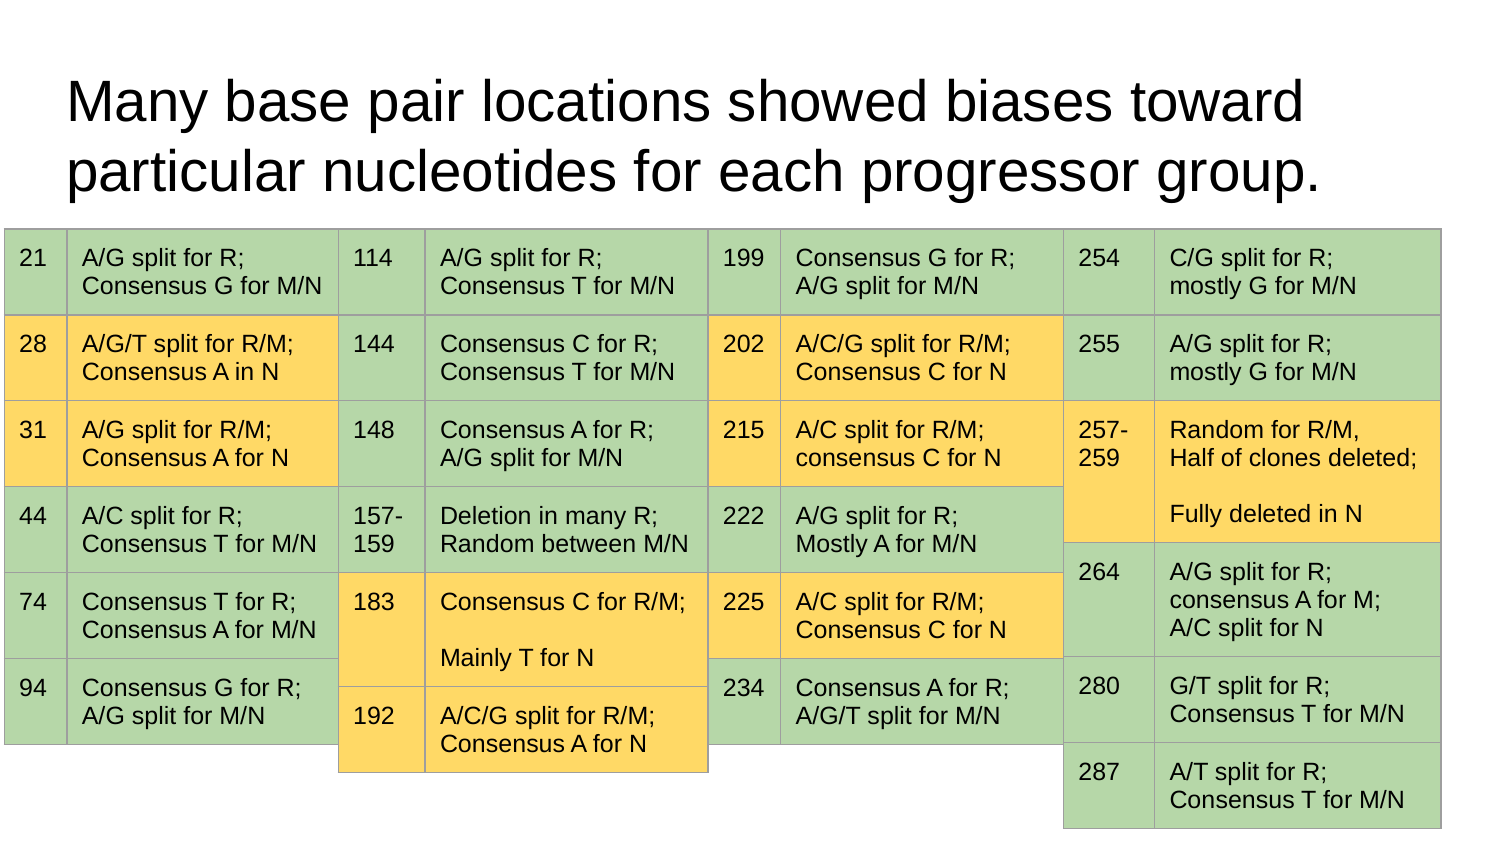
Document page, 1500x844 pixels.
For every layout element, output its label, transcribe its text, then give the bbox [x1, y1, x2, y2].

table_cell A/C split for R/M; consensus C for N [781, 401, 1063, 486]
table_cell 280 [1064, 657, 1154, 742]
table_cell 255 [1064, 316, 1154, 400]
table_cell A/G split for R; Mostly A for M/N [781, 487, 1063, 572]
table_cell A/G split for R/M; Consensus A for N [68, 401, 338, 486]
table_cell 183 [339, 573, 424, 686]
table_cell Consensus G for R; A/G split for M/N [68, 659, 338, 744]
table_cell A/C split for R; Consensus T for M/N [68, 487, 338, 572]
table_cell 257-259 [1064, 401, 1154, 542]
table_header A/G split for R; Consensus G for M/N [68, 230, 338, 314]
table_cell 28 [5, 316, 66, 400]
table_cell 148 [339, 401, 424, 486]
table_cell A/G split for R; consensus A for M; A/C split for N [1155, 543, 1440, 656]
table_cell 234 [709, 659, 780, 744]
table_cell A/C/G split for R/M; Consensus A for N [426, 687, 707, 772]
table_cell 74 [5, 573, 66, 658]
table_cell 202 [709, 316, 780, 400]
table_cell A/T split for R; Consensus T for M/N [1155, 743, 1440, 828]
table_header A/G split for R; Consensus T for M/N [426, 230, 707, 314]
table_cell Random for R/M, Half of clones deleted; Fully deleted in N [1155, 401, 1440, 542]
table_cell 264 [1064, 543, 1154, 656]
table_cell Consensus A for R; A/G split for M/N [426, 401, 707, 486]
table_cell A/G/T split for R/M; Consensus A in N [68, 316, 338, 400]
table_cell Deletion in many R; Random between M/N [426, 487, 707, 572]
table_header 21 [5, 230, 66, 314]
table_header 114 [339, 230, 424, 314]
table_cell 94 [5, 659, 66, 744]
table_cell 157- 159 [339, 487, 424, 572]
table_cell 287 [1064, 743, 1154, 828]
table_cell A/C split for R/M; Consensus C for N [781, 573, 1063, 658]
table_cell 222 [709, 487, 780, 572]
table_cell 225 [709, 573, 780, 658]
table_header C/G split for R; mostly G for M/N [1155, 230, 1440, 314]
table_cell 31 [5, 401, 66, 486]
table_cell 215 [709, 401, 780, 486]
title Many base pair locations showed biases toward particular nucleotides for each progressor group. [51, 48, 1449, 142]
table_cell A/G split for R; mostly G for M/N [1155, 316, 1440, 400]
table_cell Consensus T for R; Consensus A for M/N [68, 573, 338, 658]
table_cell Consensus C for R; Consensus T for M/N [426, 316, 707, 400]
table_cell Consensus C for R/M; Mainly T for N [426, 573, 707, 686]
table_cell 192 [339, 687, 424, 772]
table_cell 44 [5, 487, 66, 572]
table_header 254 [1064, 230, 1154, 314]
table_cell G/T split for R; Consensus T for M/N [1155, 657, 1440, 742]
table_cell Consensus A for R; A/G/T split for M/N [781, 659, 1063, 744]
table_cell A/C/G split for R/M; Consensus C for N [781, 316, 1063, 400]
table_cell 144 [339, 316, 424, 400]
table_header 199 [709, 230, 780, 314]
table_header Consensus G for R; A/G split for M/N [781, 230, 1063, 314]
